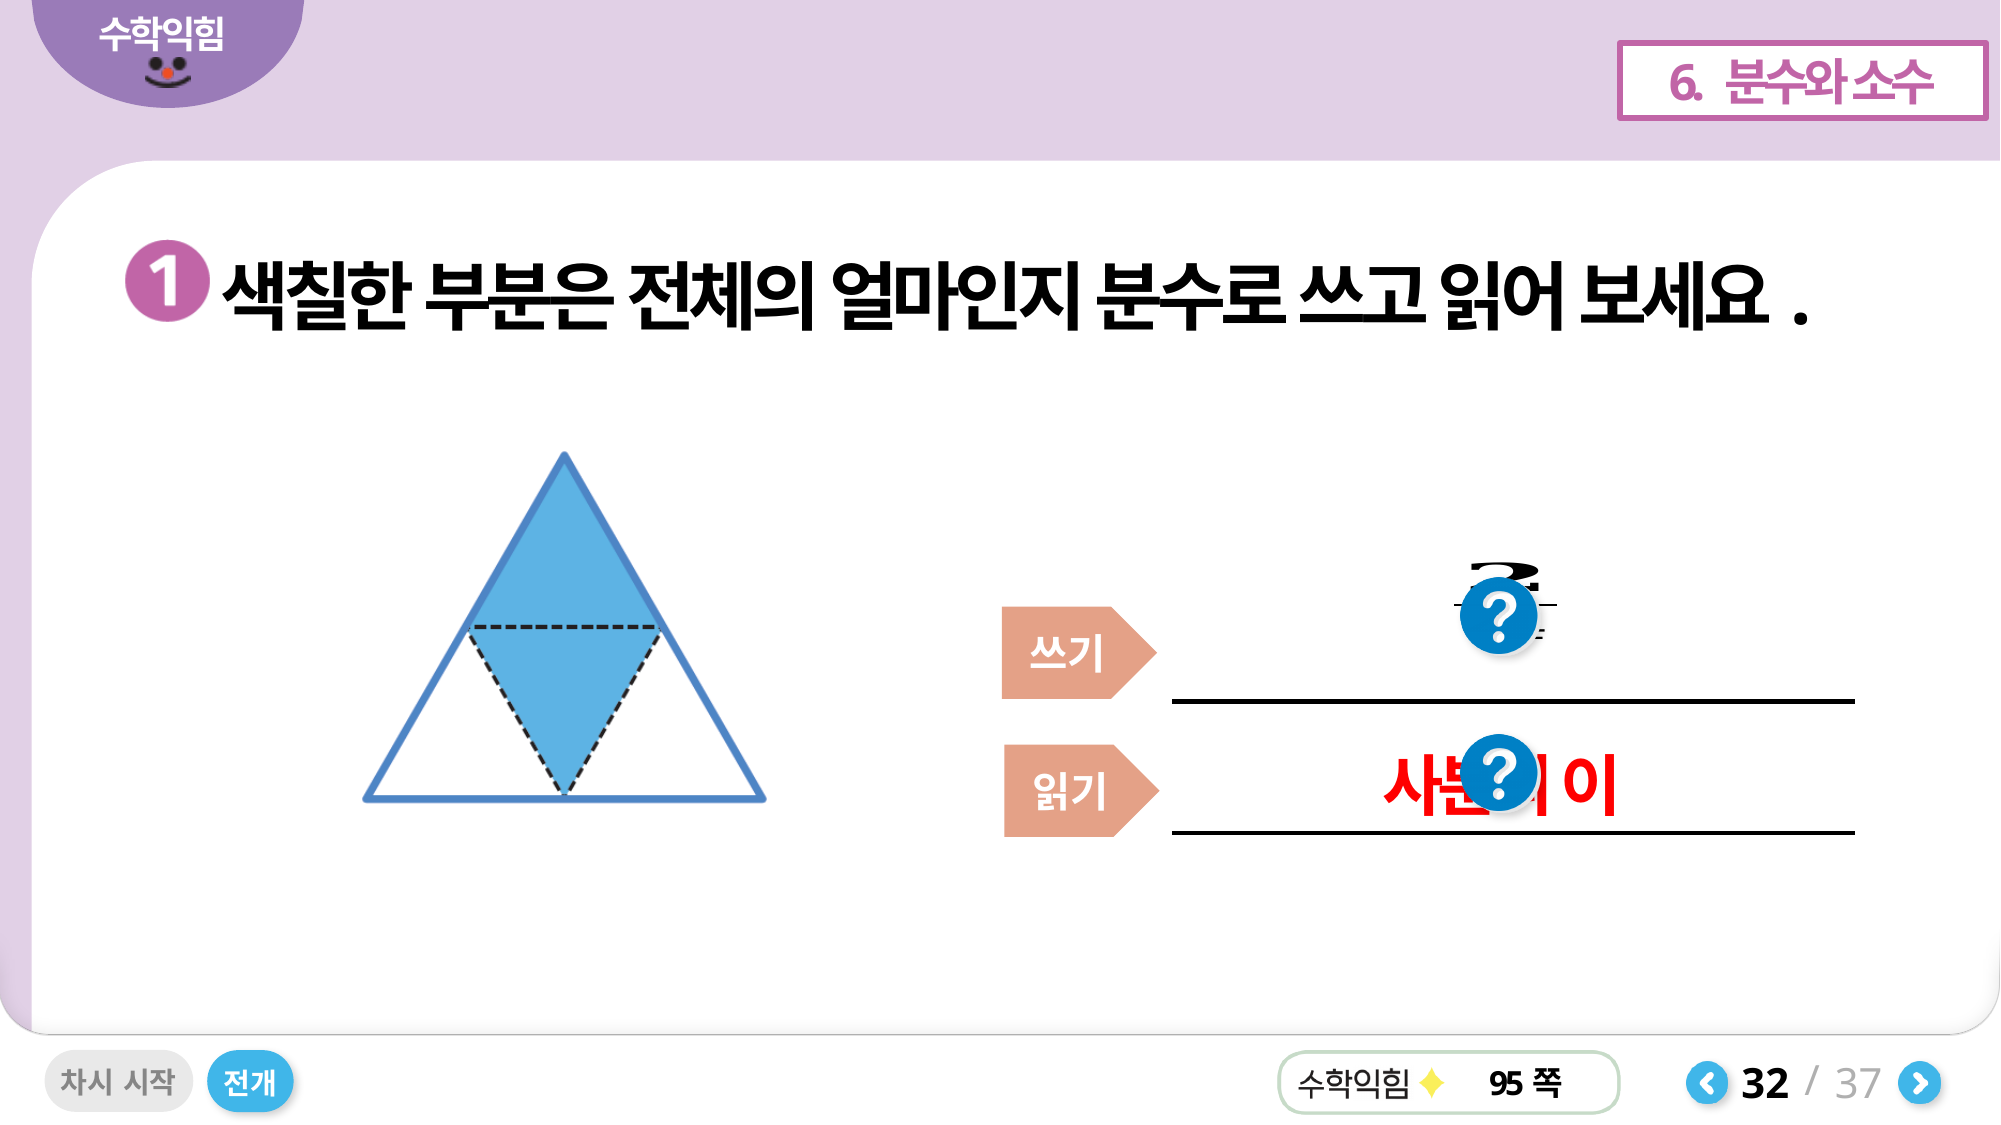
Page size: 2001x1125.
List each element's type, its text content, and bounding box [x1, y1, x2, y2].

text_box 색칠한 부분은 전체의 얼마인지 분수로 쓰고 읽어 보세요. [220, 231, 1957, 382]
picture [1460, 576, 1541, 656]
text_box 쓰기 [999, 604, 1160, 701]
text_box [1276, 1049, 1621, 1116]
picture [314, 432, 815, 822]
picture [145, 57, 191, 88]
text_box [1685, 1061, 1941, 1104]
text_box 6. 분수와 소수 [1619, 43, 1987, 118]
text_box 읽기 [1002, 742, 1162, 839]
picture [121, 238, 211, 325]
picture [0, 929, 2000, 1125]
picture [1460, 734, 1541, 813]
text_box 사분의 이 [1212, 729, 1792, 822]
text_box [38, 1048, 297, 1114]
